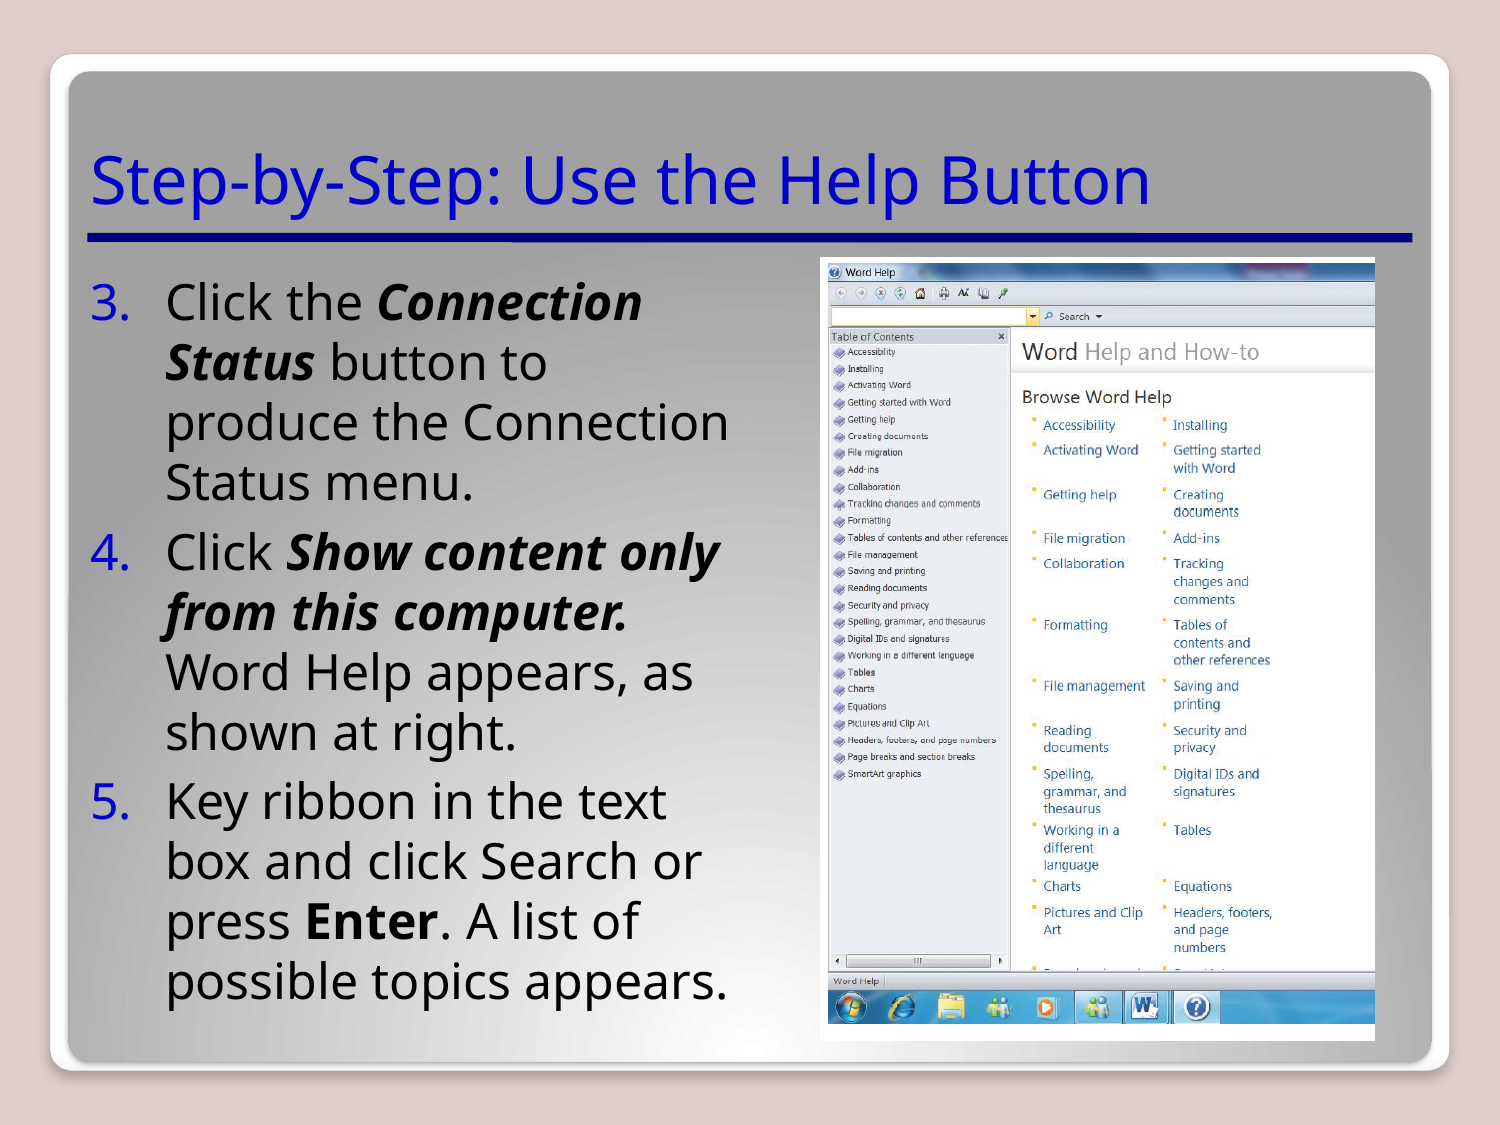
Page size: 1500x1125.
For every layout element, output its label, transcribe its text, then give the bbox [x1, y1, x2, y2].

list Click the Connection Status button to produce the Connection Status menu. Click Show content only from this computer. Word Help appears, as shown at right. Key ribbon in the text box and click Search or press Enter. A list of possible topics appears. [74, 262, 763, 1063]
title Step-by-Step: Use the Help Button [74, 74, 1426, 226]
picture [820, 257, 1376, 1041]
